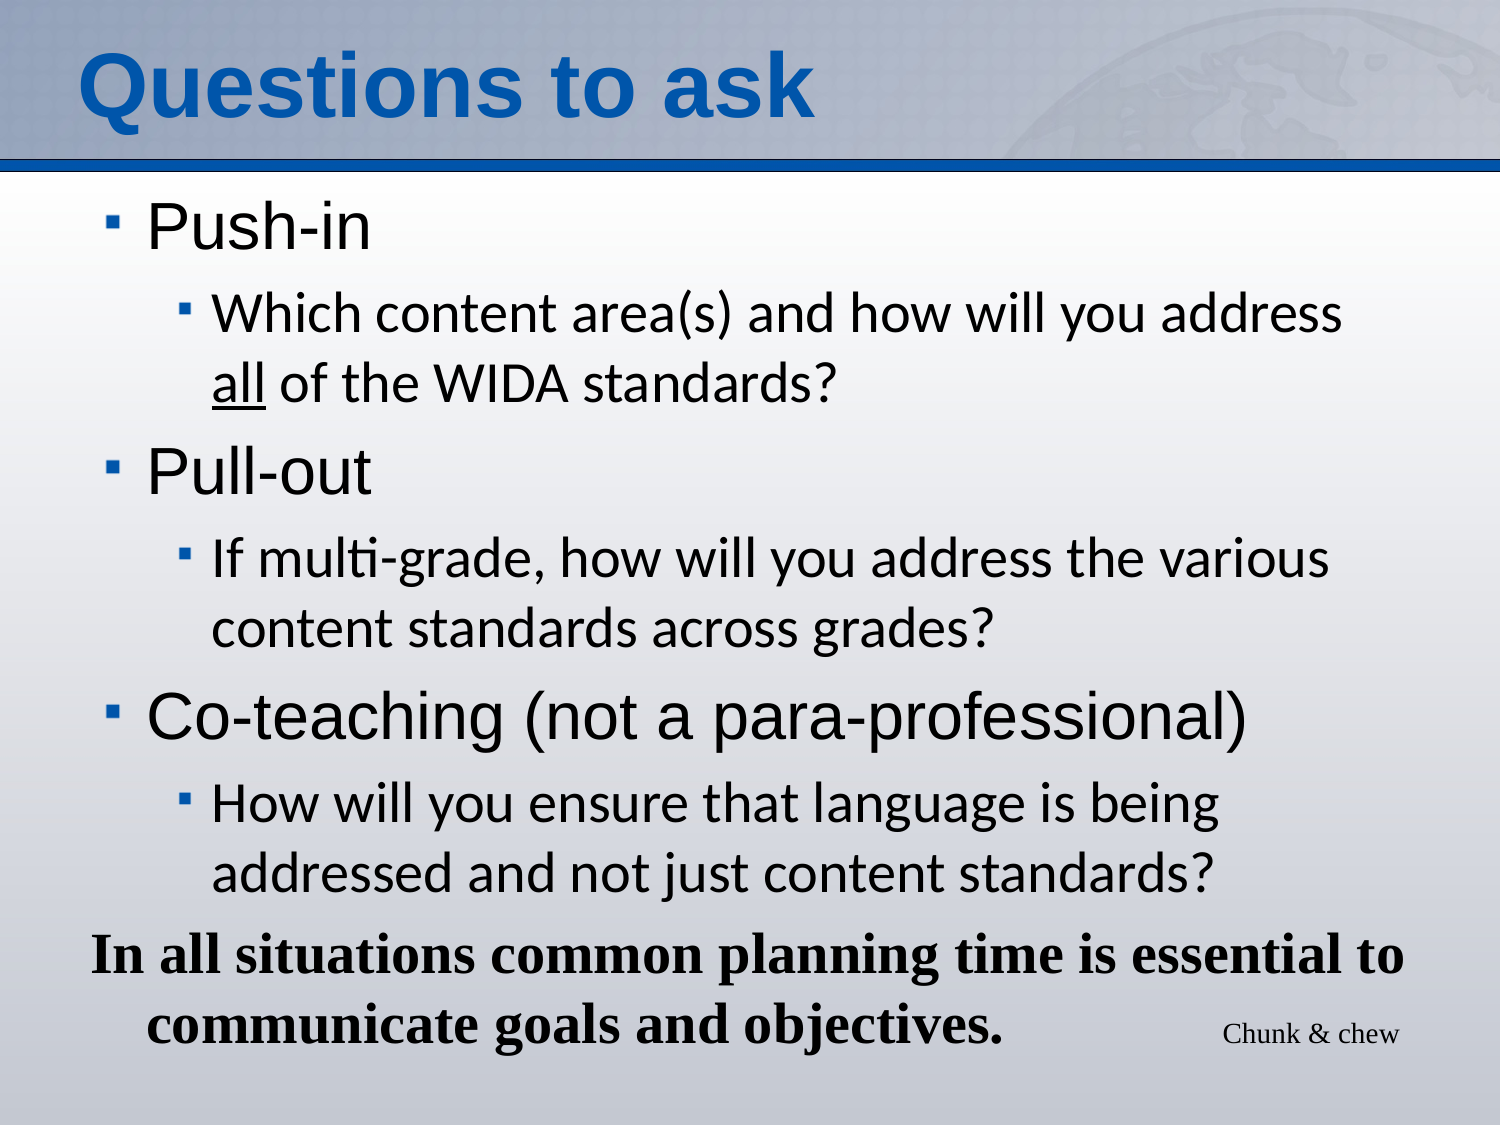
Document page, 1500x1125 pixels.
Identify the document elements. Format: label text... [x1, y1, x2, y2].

picture [90, 199, 137, 246]
picture [165, 778, 206, 820]
picture [90, 688, 137, 736]
picture [165, 288, 206, 330]
picture [0, 0, 1500, 1125]
picture [90, 444, 137, 491]
title Questions to ask [62, 0, 1413, 176]
list Push-in Which content area(s) and how will you address all of the WIDA standards? Pull-out If multi-grade, how will you address the various content standards across grades? Co-teaching (not a para-professional) How will you ensure that language is being addressed and not just content standards? In all situations common planning time is essential to communicate goals and objectives. Chunk & chew [74, 174, 1426, 918]
picture [165, 533, 206, 575]
